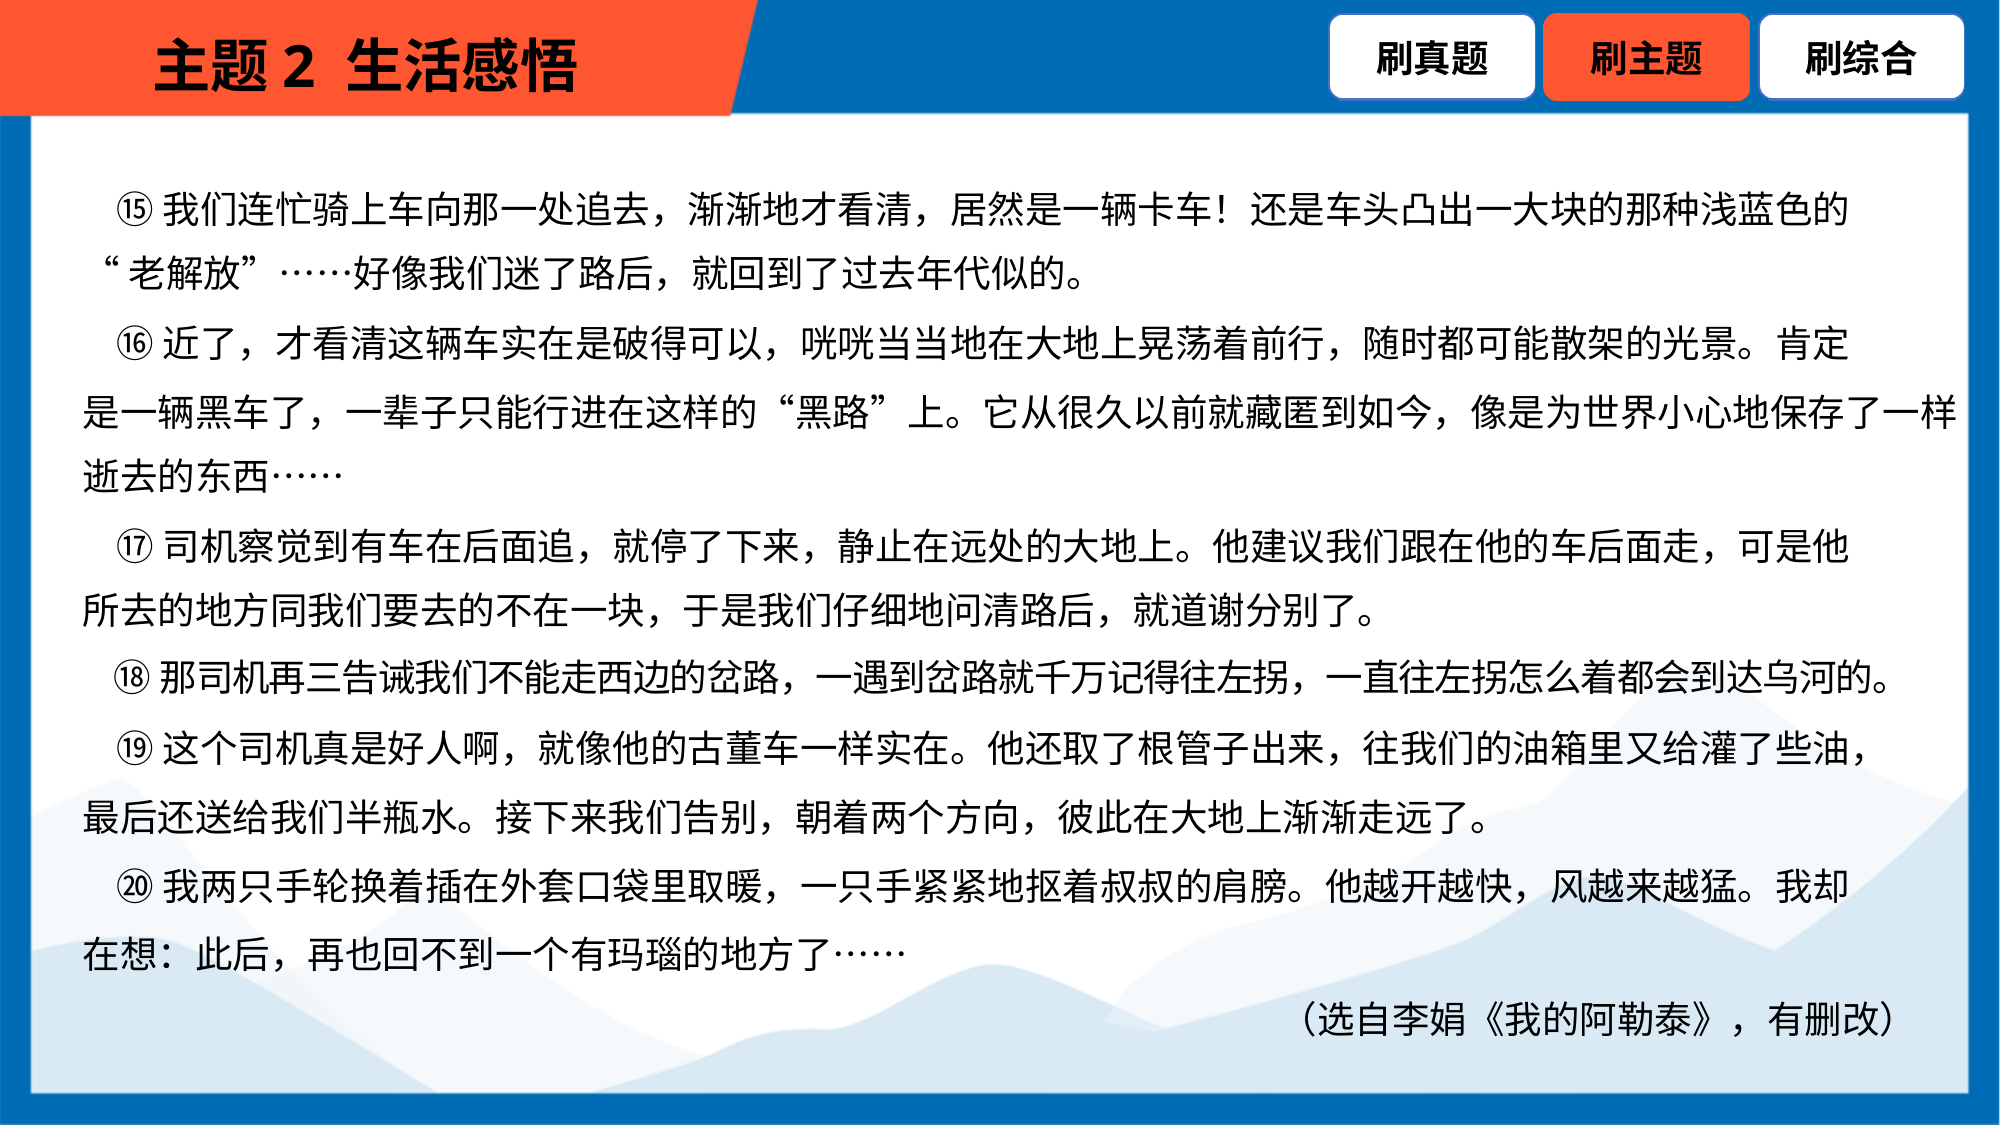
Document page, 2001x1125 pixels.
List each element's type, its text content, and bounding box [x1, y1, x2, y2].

text_box ⑰司机察觉到有车在后面追，就停了下来，静止在远处的大地上。他建议我们跟在他的车后面走，可是他 所去的地方同我们要去的不在一块，于是我们仔细地问清路后，就道谢分别了。 [82, 499, 1917, 626]
text_box ⑲这个司机真是好人啊，就像他的古董车一样实在。他还取了根管子出来，往我们的油箱里又给灌了些油， 最后还送给我们半瓶水。接下来我们告别，朝着两个方向，彼此在大地上渐渐走远了。 ⑳我两只手轮换着插在外套口袋里取暖，一只手紧紧地抠着叔叔的肩膀。他越开越快，风越来越猛。我却 在想：此后，再也回不到一个有玛瑙的地方了…… （选自李娟《我的阿勒泰》，有删改） [82, 701, 1917, 1035]
picture [0, 0, 2000, 1125]
text_box ⑯近了，才看清这辆车实在是破得可以，咣咣当当地在大地上晃荡着前行，随时都可能散架的光景。肯定 是一辆黑车了，一辈子只能行进在这样的“黑路”上。它从很久以前就藏匿到如今，像是为世界小心地保存了一样 逝去的东西…… [82, 296, 1917, 489]
text_box ⑮我们连忙骑上车向那一处追去，渐渐地才看清，居然是一辆卡车！还是车头凸出一大块的那种浅蓝色的 “老解放”……好像我们迷了路后，就回到了过去年代似的。 [82, 162, 1917, 289]
text_box ⑱那司机再三告诫我们不能走西边的岔路，一遇到岔路就千万记得往左拐，一直往左拐怎么着都会到达乌河的。 [82, 634, 1917, 692]
